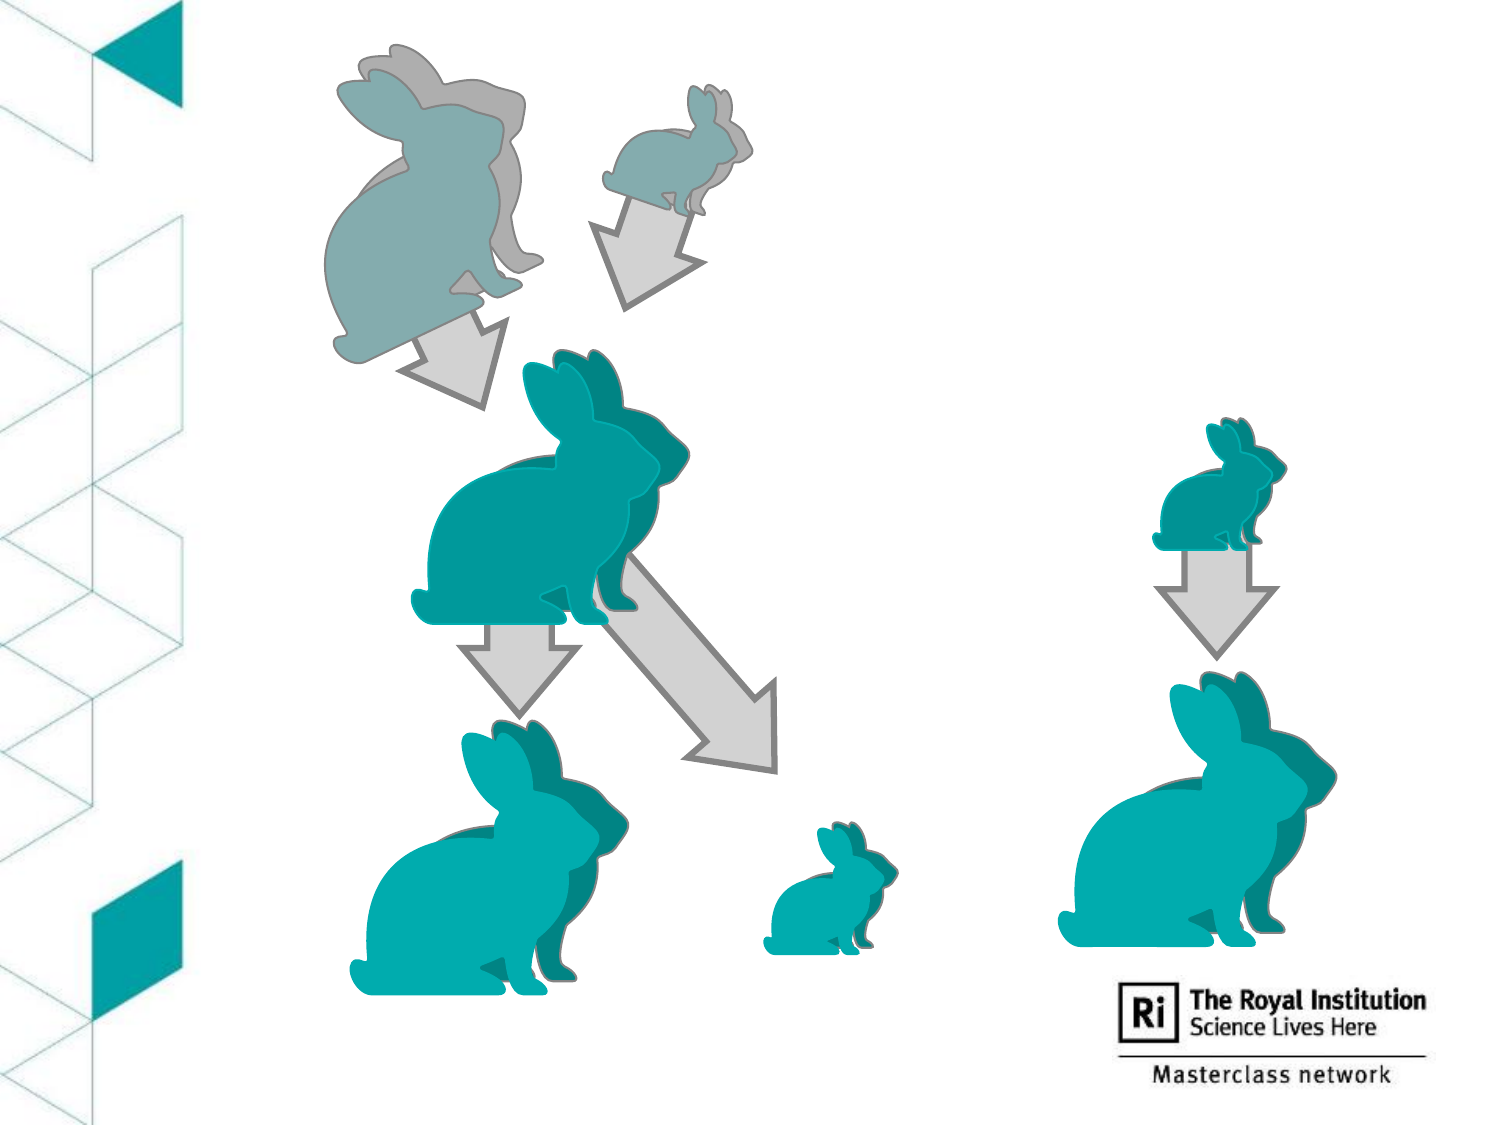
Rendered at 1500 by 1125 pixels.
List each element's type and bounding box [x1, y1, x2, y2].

picture [0, 0, 215, 1125]
text_box [1159, 551, 1274, 657]
text_box [1058, 671, 1337, 947]
picture [1112, 975, 1436, 1102]
text_box [462, 625, 577, 716]
text_box [411, 349, 690, 625]
text_box [605, 624, 775, 772]
text_box [292, 45, 572, 412]
text_box [1152, 417, 1287, 551]
text_box [599, 76, 734, 316]
text_box [350, 720, 629, 995]
text_box [764, 822, 899, 955]
